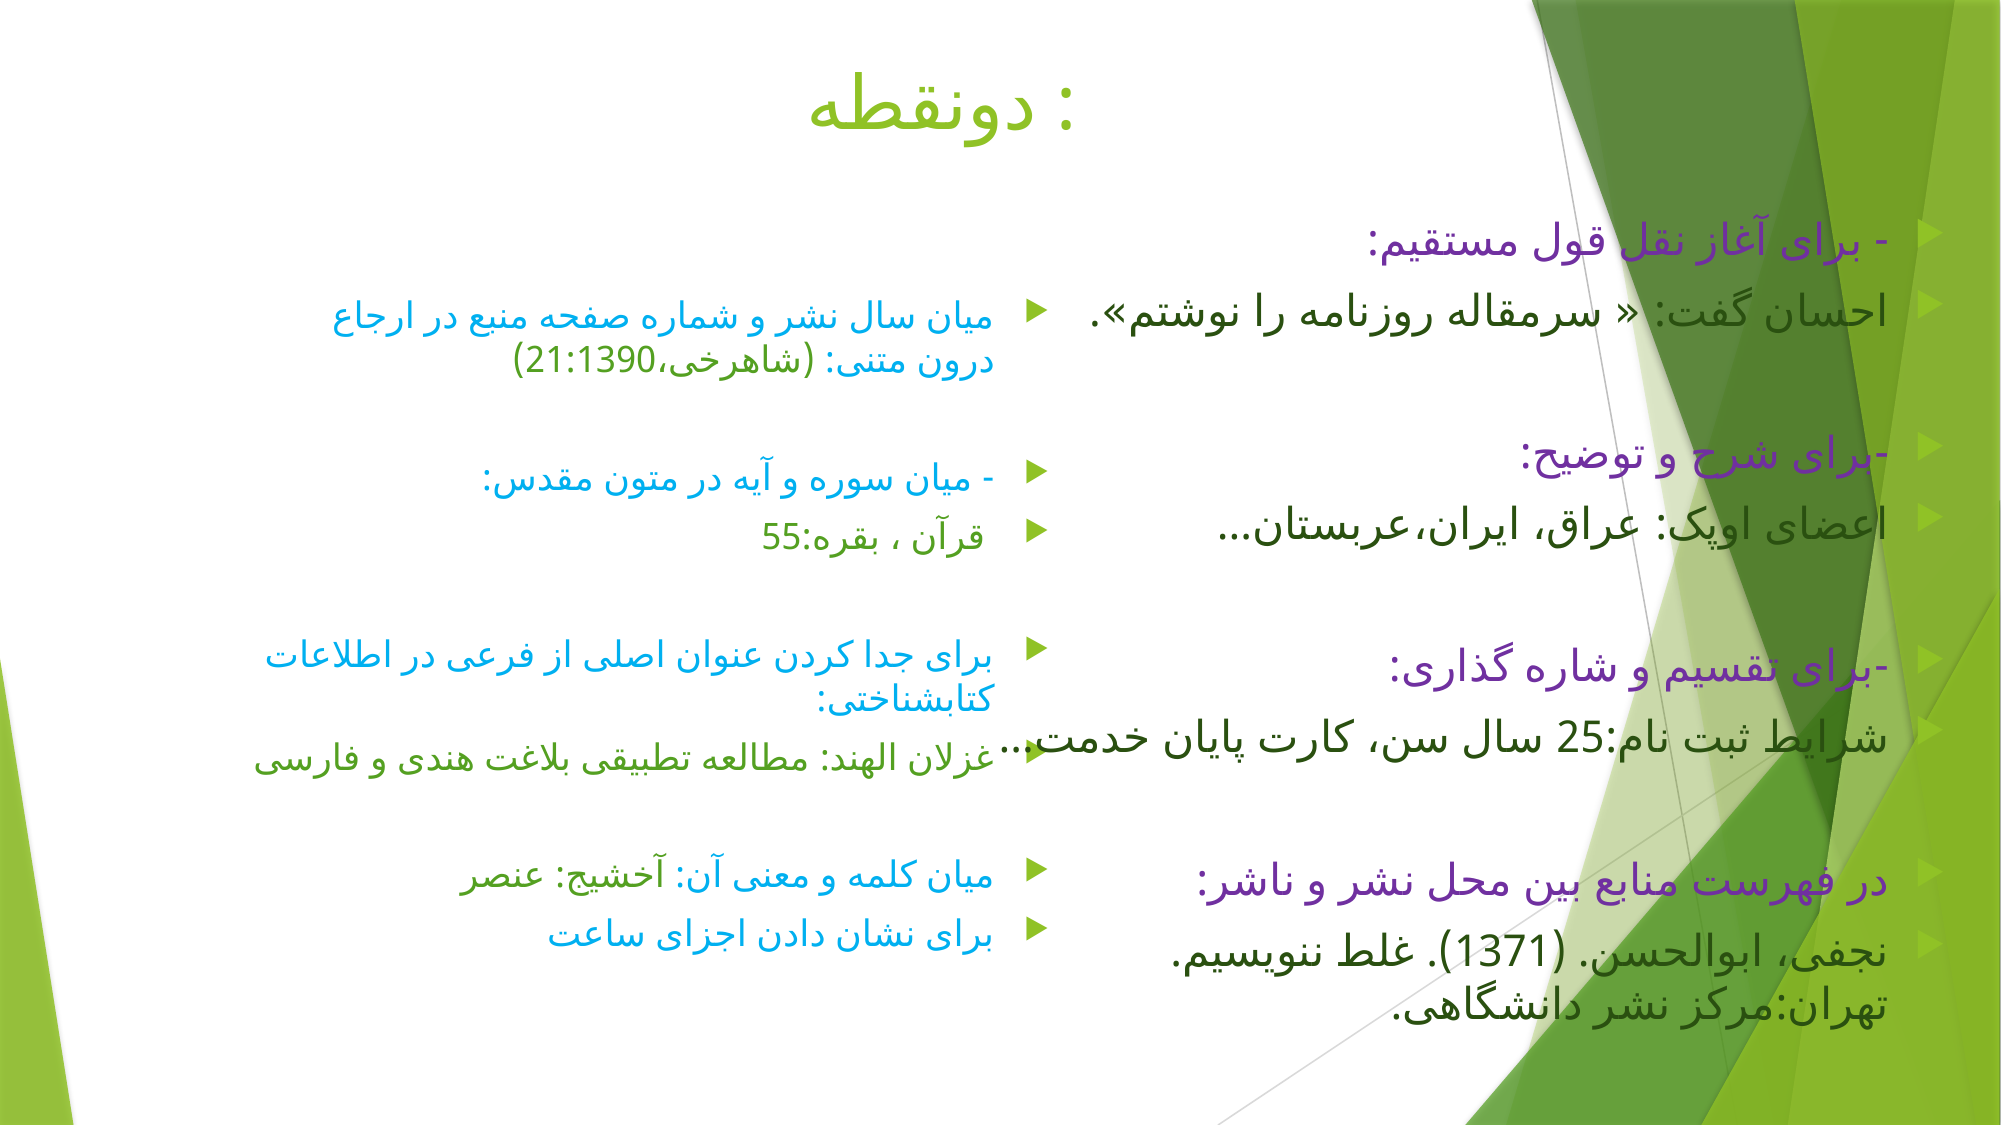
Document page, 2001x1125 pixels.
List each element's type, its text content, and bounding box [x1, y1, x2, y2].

list میان سال نشر و شماره صفحه منبع در ارجاع درون متنی: (شاهرخی،21:1390) - میان سوره و آیه در متون مقدس: قرآن ، بقره:55 برای جدا کردن عنوان اصلی از فرعی در اطلاعات کتابشناختی: غزلان الهند: مطالعه تطبیقی بلاغت هندی و فارسی میان کلمه و معنی آن: آخشیج: عنصر برای نشان دادن اجزای ساعت [234, 285, 980, 1015]
title دونقطه : [180, 47, 1703, 175]
list - برای آغاز نقل قول مستقیم: احسان گفت: « سرمقاله روزنامه را نوشتم». -برای شرح و توضیح: اعضای اوپک: عراق، ایران،عربستان... -برای تقسیم و شاره گذاری: شرایط ثبت نام:25 سال سن، کارت پایان خدمت... در فهرست منابع بین محل نشر و ناشر: نجفی، ابوالحسن. (1371). غلط ننویسیم. تهران:مرکز نشر دانشگاهی. [980, 203, 1959, 1096]
